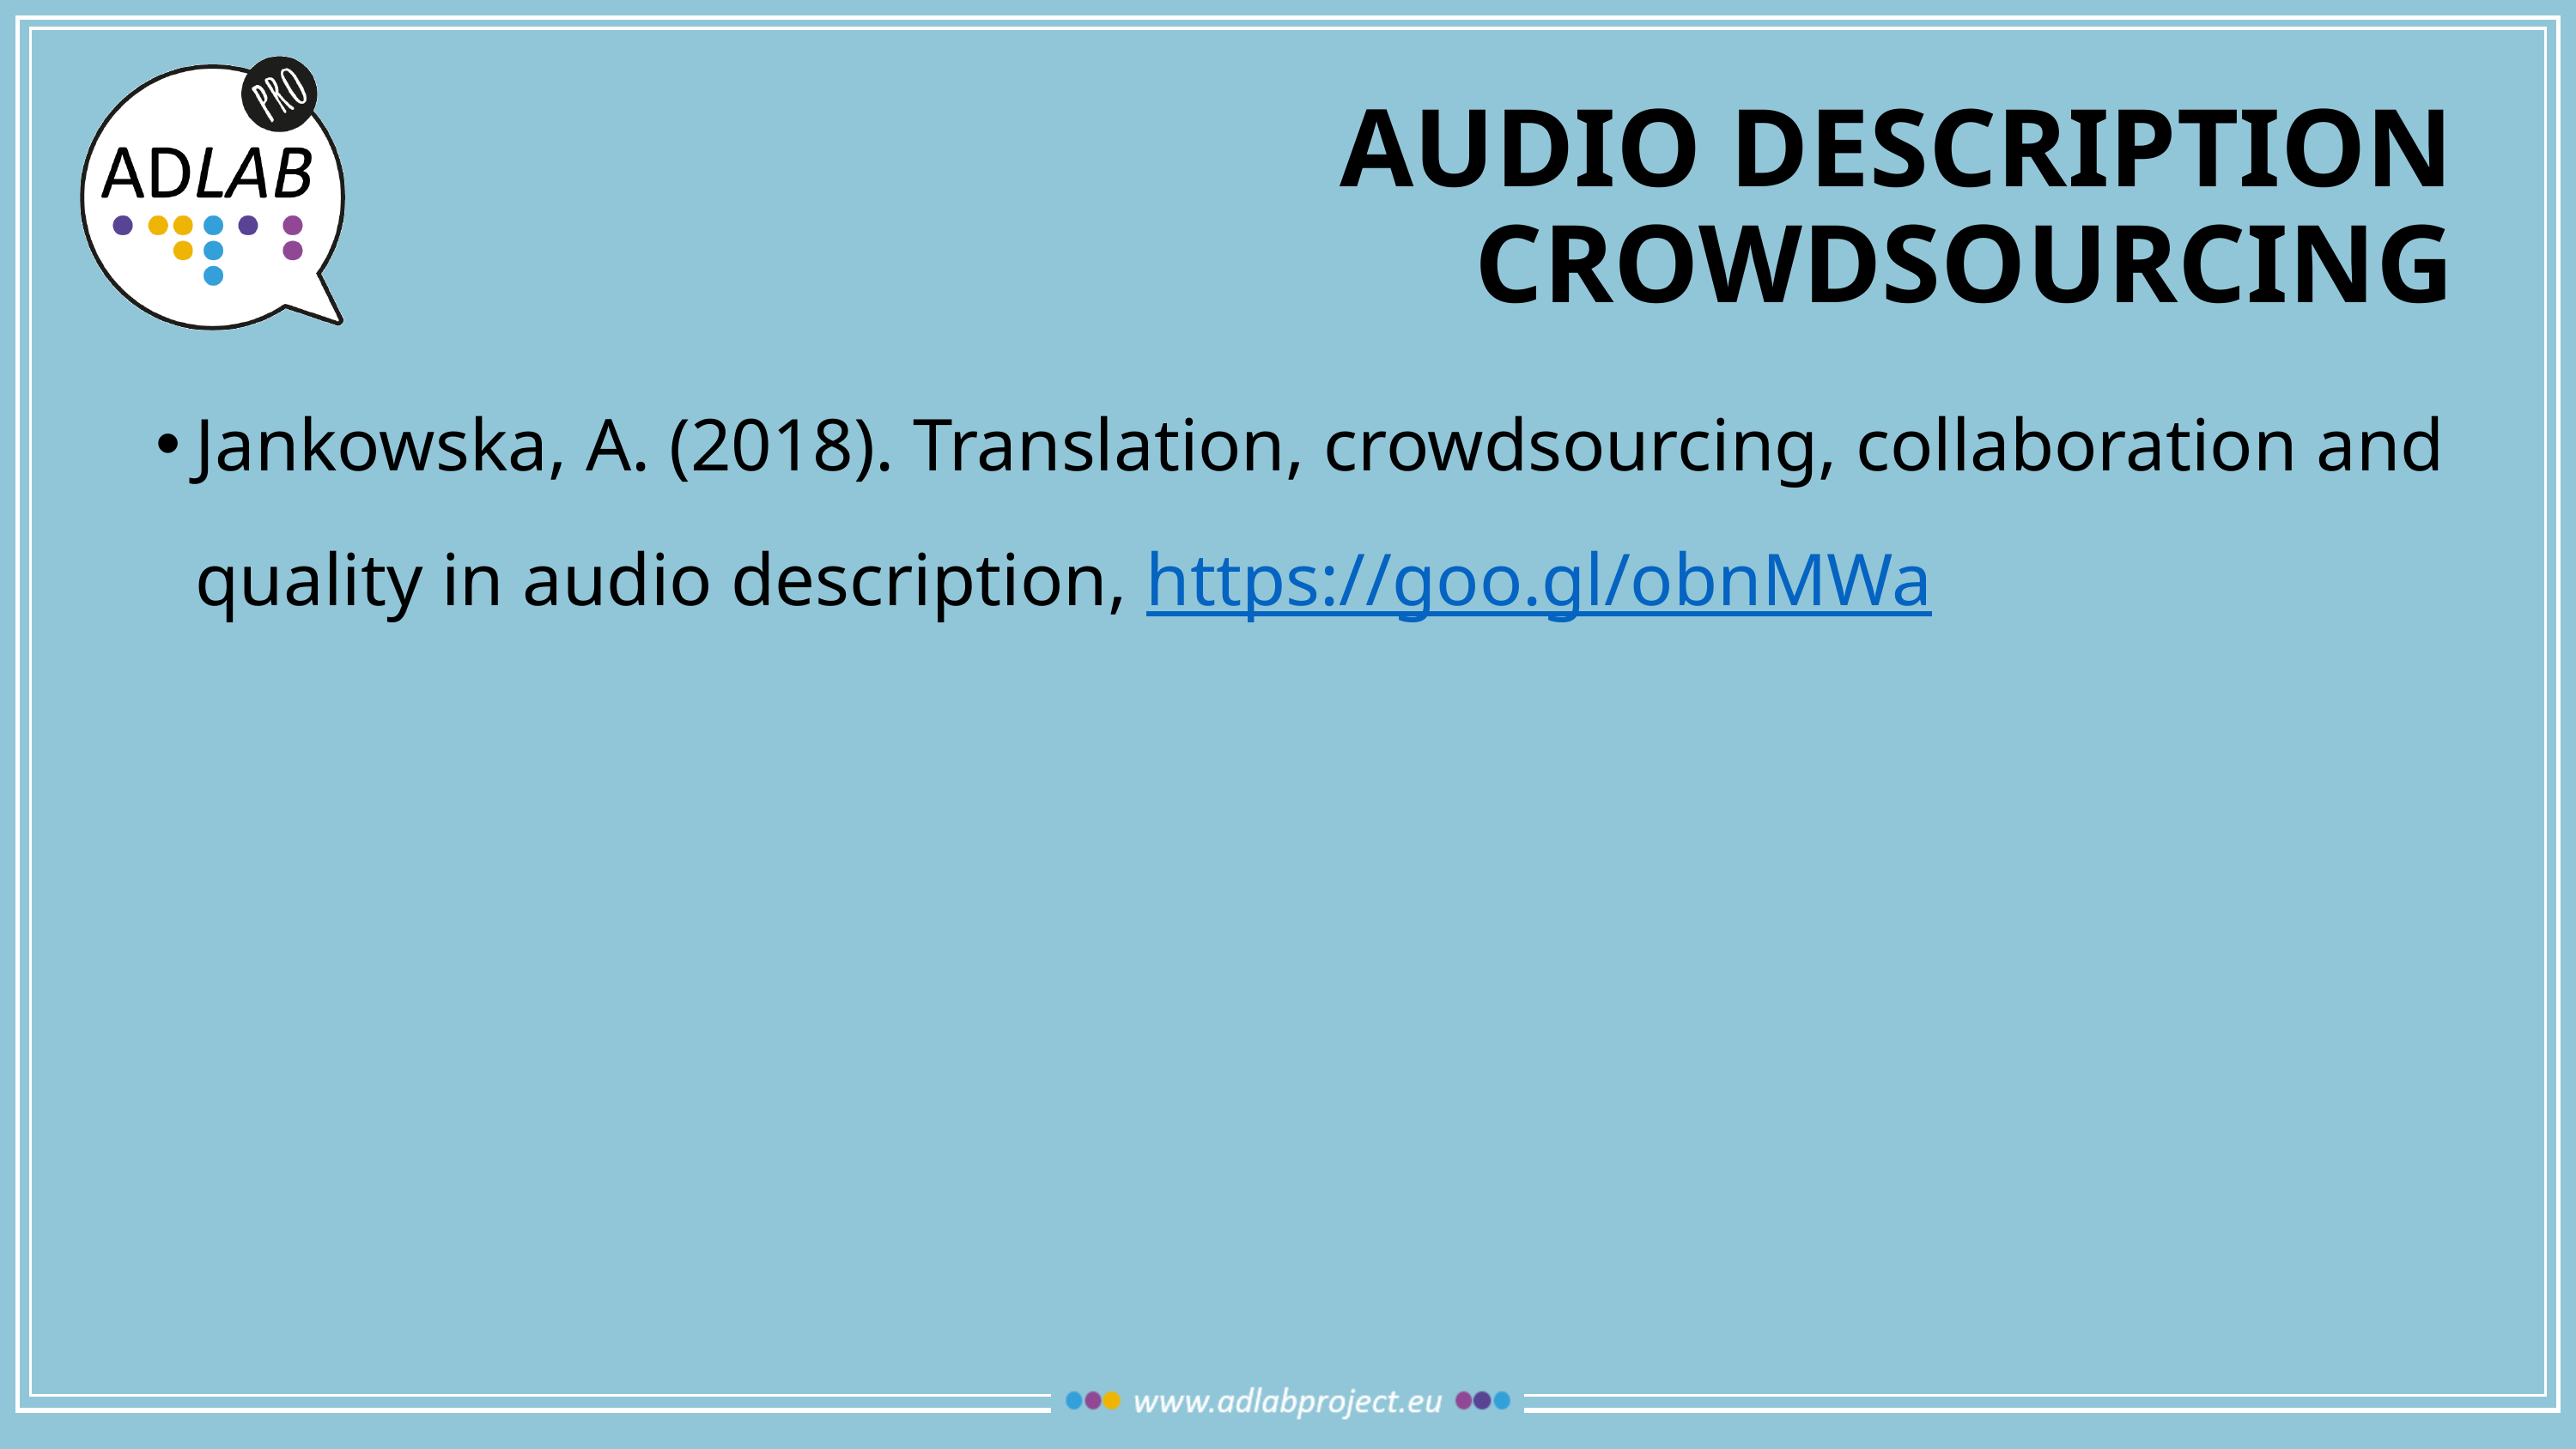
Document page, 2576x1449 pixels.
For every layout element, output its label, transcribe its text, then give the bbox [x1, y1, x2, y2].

picture [72, 49, 353, 330]
list Jankowska, A. (2018). Translation, crowdsourcing, collaboration and quality in audio description, https://goo.gl/obnMWa [143, 350, 2467, 1056]
picture [1051, 1378, 1524, 1429]
title AUDIO DESCRIPTION Crowdsourcing [384, 70, 2467, 350]
